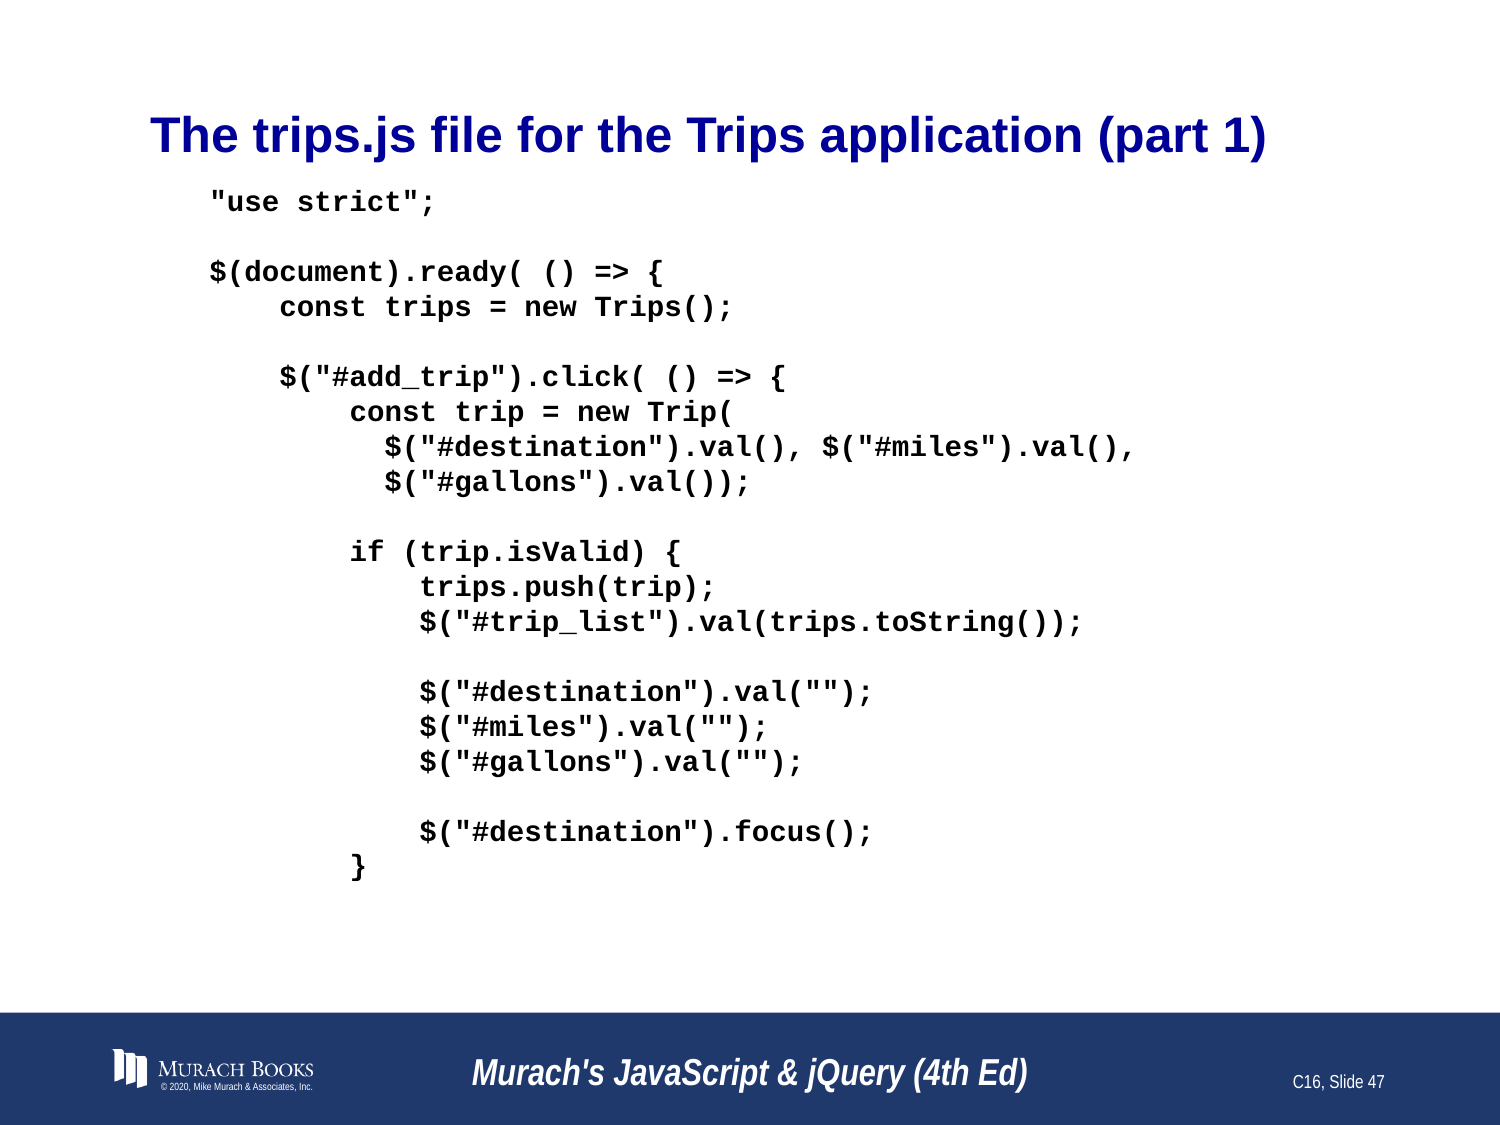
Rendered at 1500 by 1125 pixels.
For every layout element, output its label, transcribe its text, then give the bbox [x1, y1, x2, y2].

slide_number Murach's JavaScript & jQuery (4th Ed) [463, 1025, 1050, 1100]
slide_number C16, Slide 47 [1087, 1025, 1400, 1100]
list "use strict"; $(document).ready( () => { const trips = new Trips(); $("#add_trip").click( () => { const trip = new Trip( $("#destination").val(), $("#miles").val(), $("#gallons").val()); if (trip.isValid) { trips.push(trip); $("#trip_list").val(trips.toString()); $("#destination").val(""); $("#miles").val(""); $("#gallons").val(""); $("#destination").focus(); } [137, 174, 1350, 975]
footer © 2020, Mike Murach & Associates, Inc. [12, 1025, 463, 1100]
title The trips.js file for the Trips application (part 1) [150, 102, 1350, 164]
